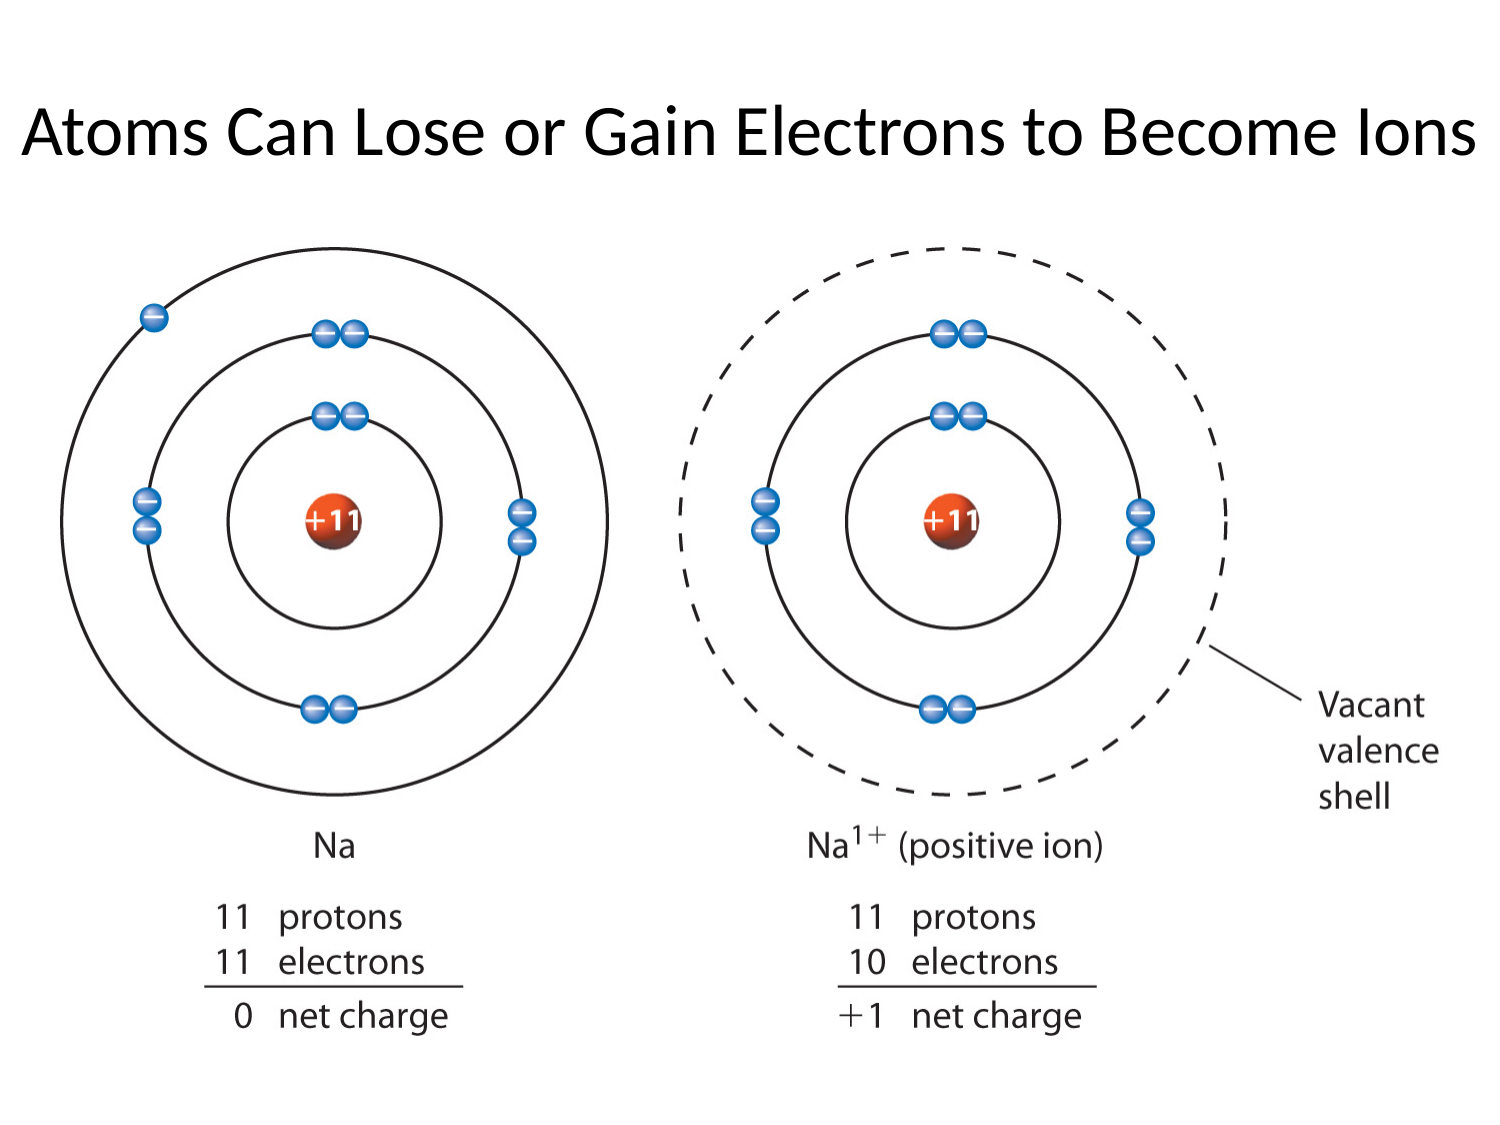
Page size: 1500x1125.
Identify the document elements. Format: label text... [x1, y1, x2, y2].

title Atoms Can Lose or Gain Electrons to Become Ions [0, 37, 1500, 215]
picture [49, 237, 1451, 1040]
